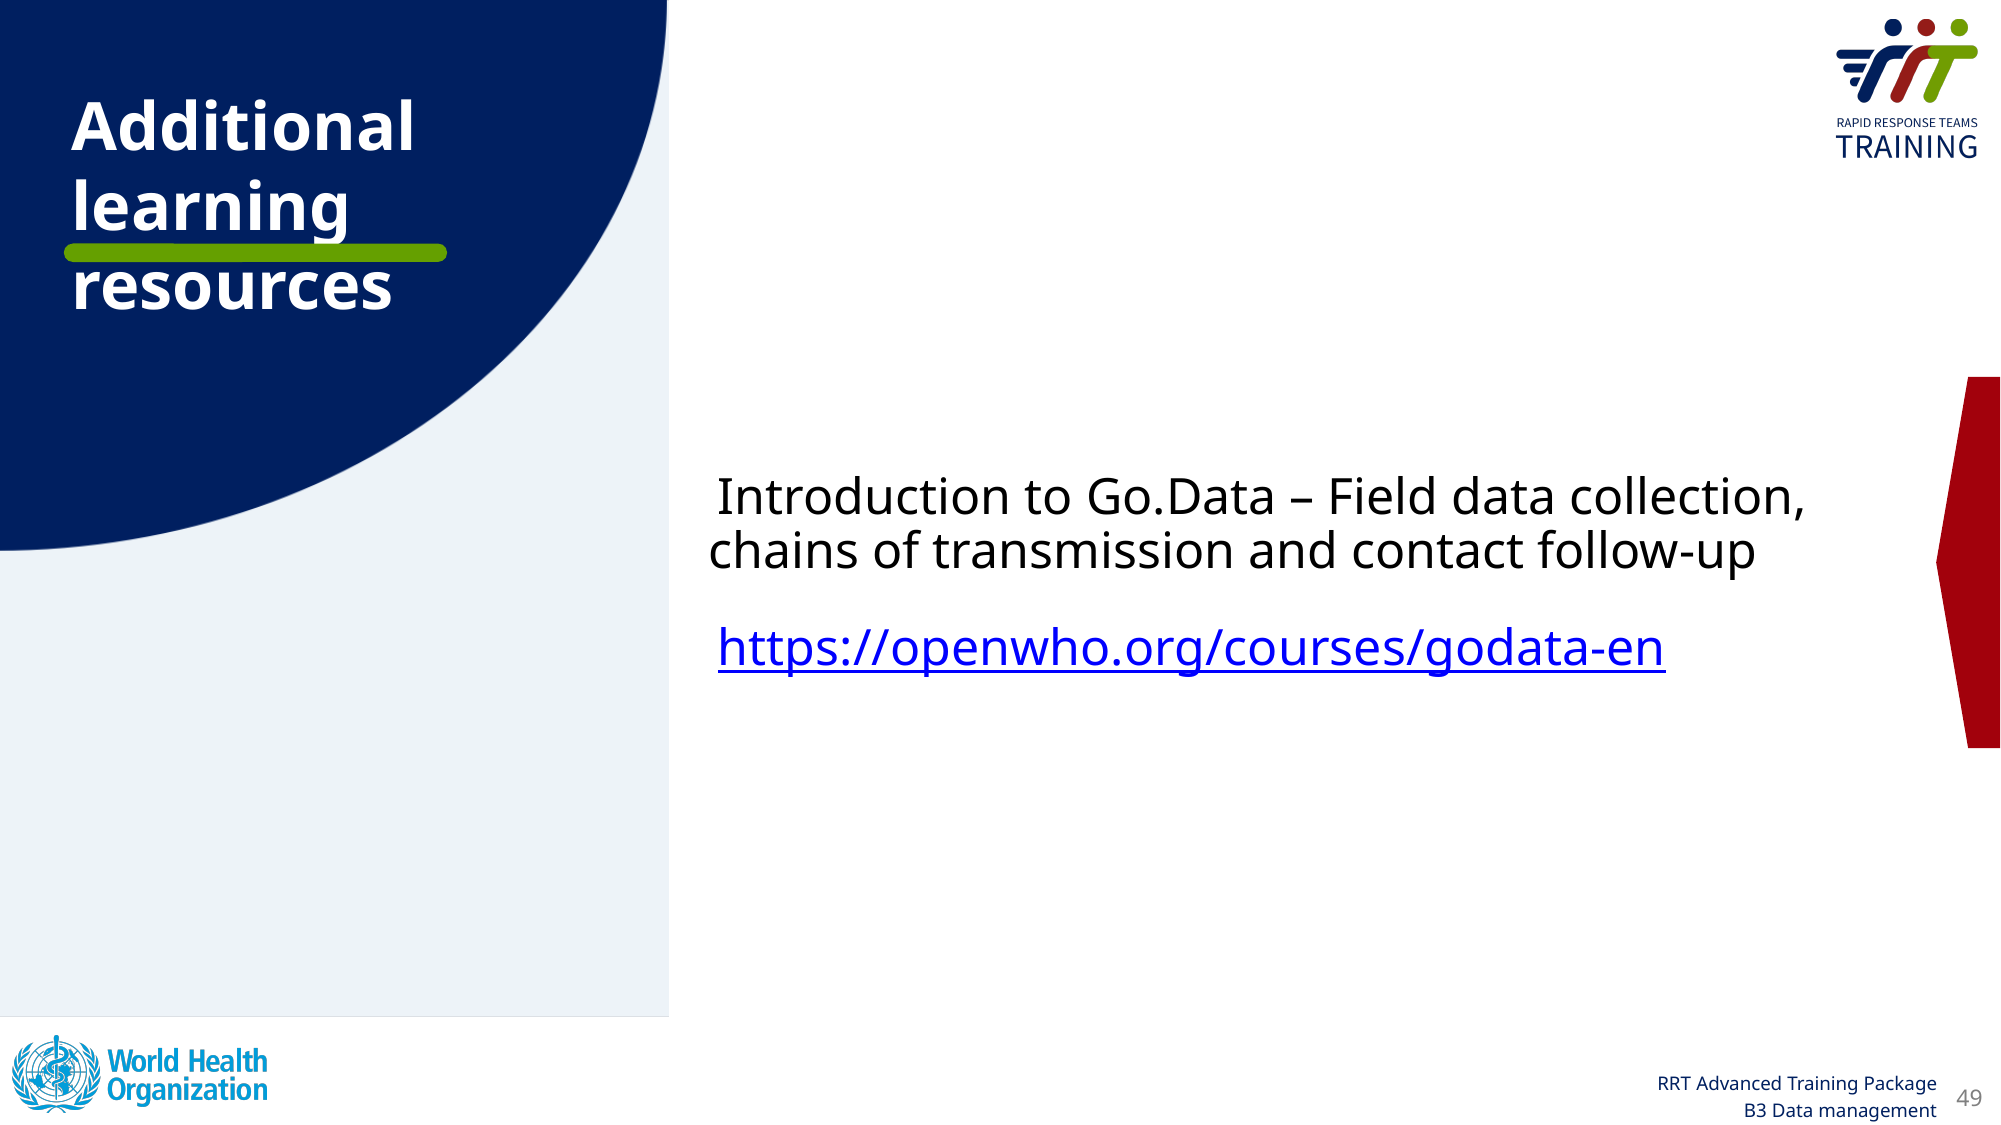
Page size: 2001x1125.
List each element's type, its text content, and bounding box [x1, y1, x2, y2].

picture [12, 1035, 267, 1113]
picture [0, 0, 669, 1018]
picture [1835, 19, 1978, 167]
picture [58, 1050, 64, 1058]
list Introduction to Go.Data – Field data collection, chains of transmission and contact follow-up https://openwho.org/courses/godata-en [700, 463, 1937, 707]
picture [12, 1083, 48, 1113]
